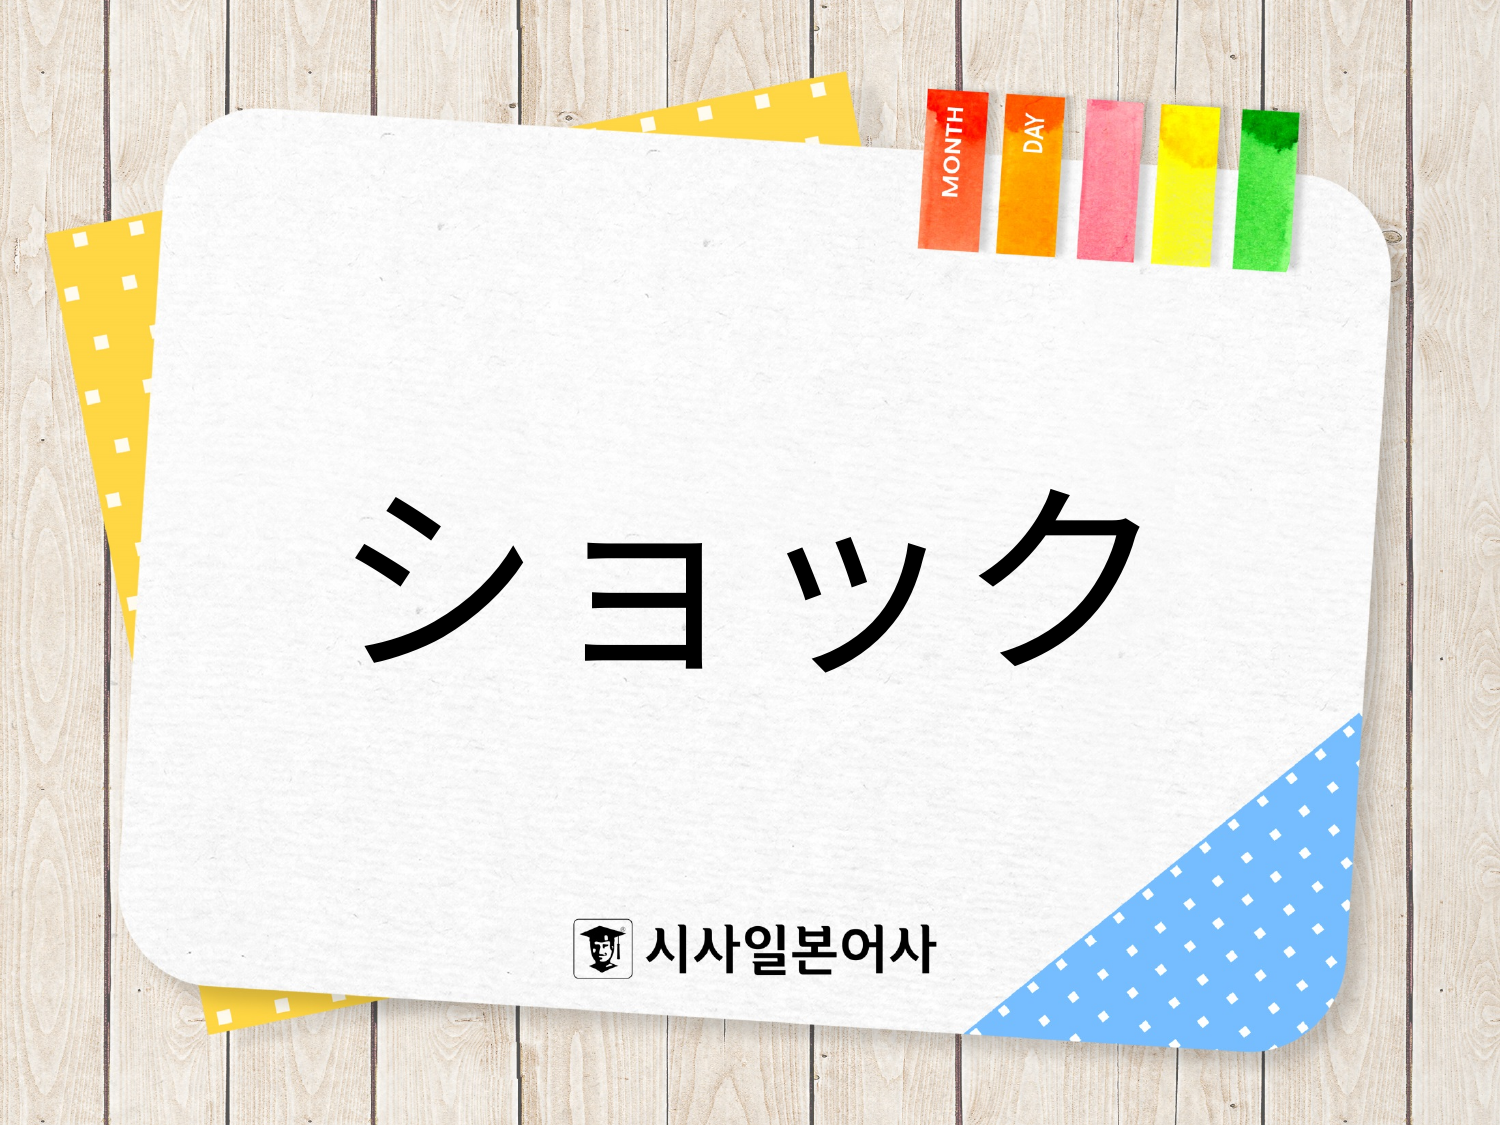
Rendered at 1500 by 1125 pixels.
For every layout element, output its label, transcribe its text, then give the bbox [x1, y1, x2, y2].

picture [0, 0, 1500, 1125]
title ショック [75, 338, 1425, 811]
